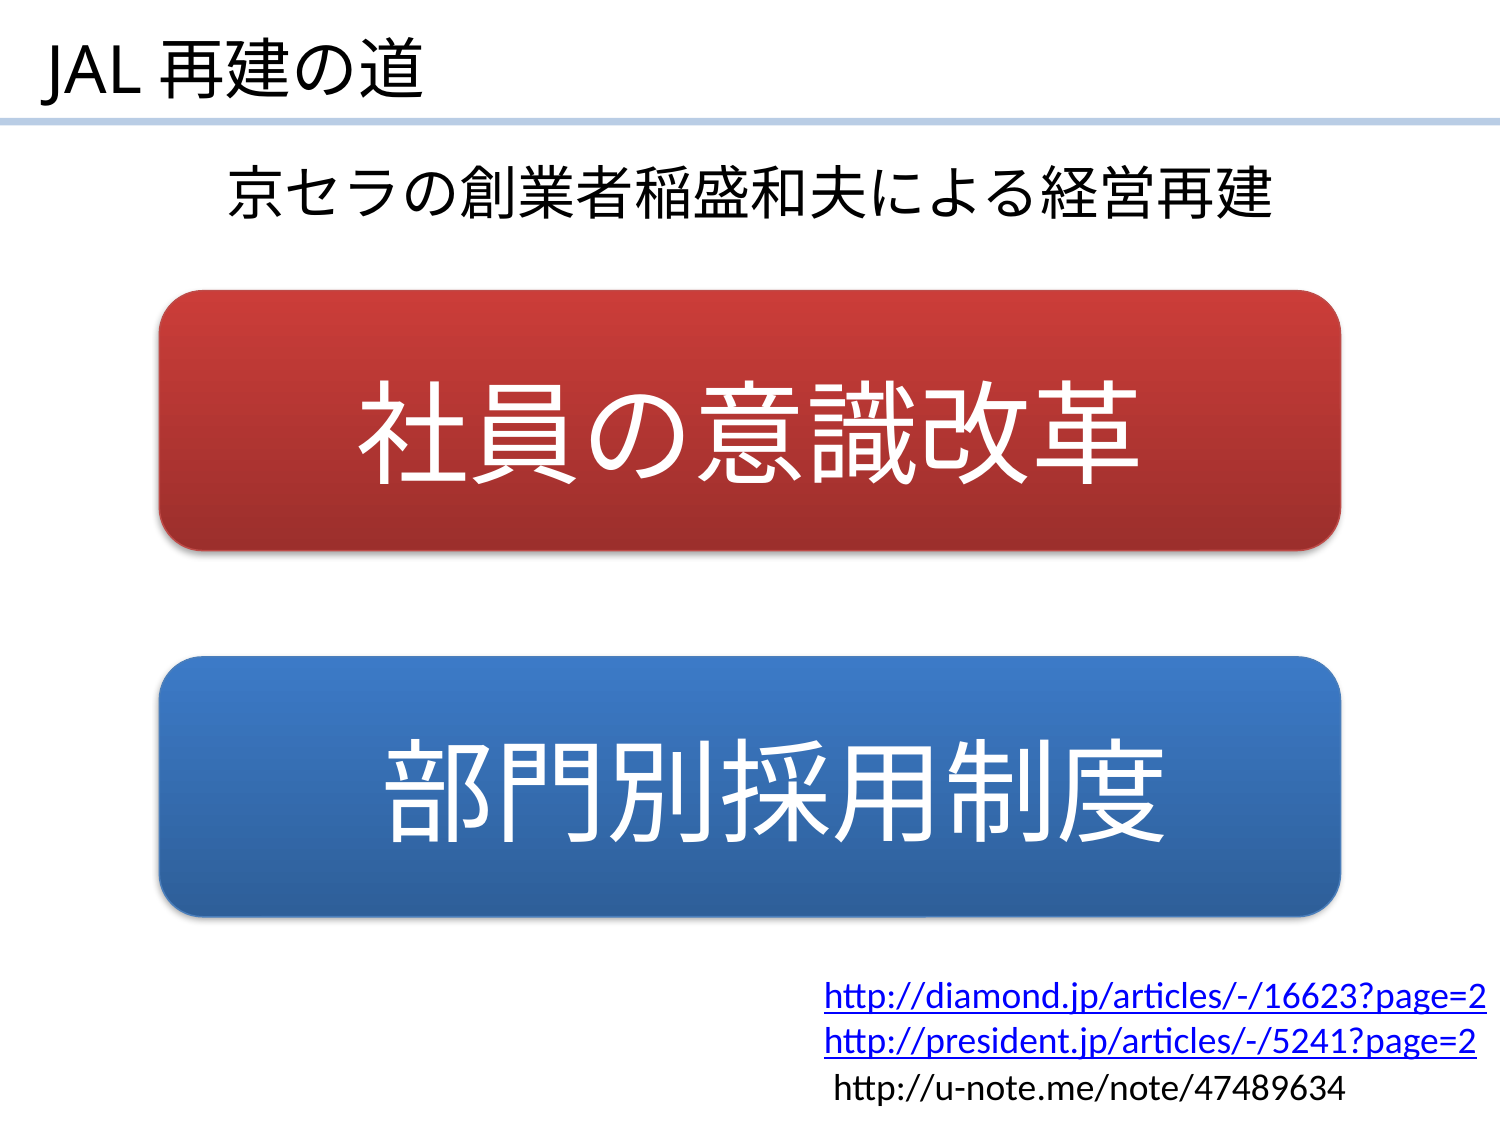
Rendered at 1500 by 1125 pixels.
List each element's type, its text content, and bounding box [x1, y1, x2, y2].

text_box JAL再建の道 [31, 19, 441, 114]
text_box [158, 656, 1342, 918]
text_box 部門別採用制度 [366, 713, 1185, 864]
text_box [0, 116, 1500, 127]
text_box 京セラの創業者稲盛和夫による経営再建 [211, 149, 1289, 234]
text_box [159, 290, 1341, 551]
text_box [808, 963, 1500, 1117]
